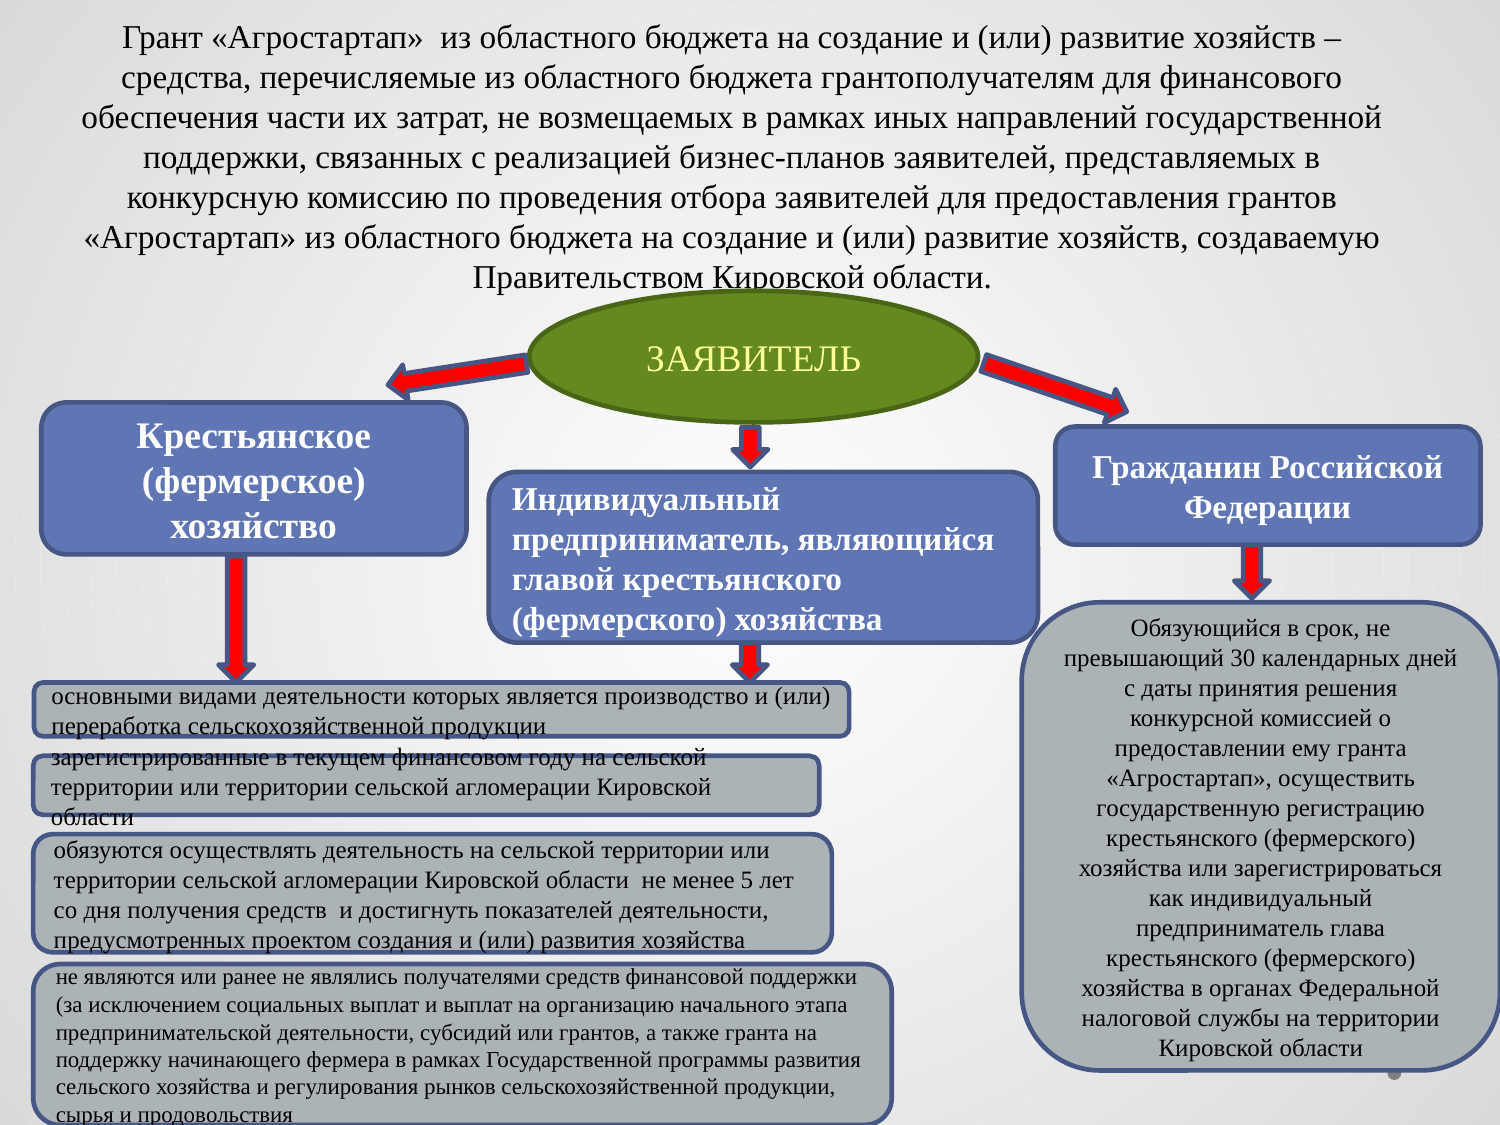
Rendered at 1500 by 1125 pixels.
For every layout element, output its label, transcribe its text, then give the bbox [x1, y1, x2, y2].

text_box не являются или ранее не являлись получателями средств финансовой поддержки (за исключением социальных выплат и выплат на организацию начального этапа предпринимательской деятельности, субсидий или грантов, а также гранта на поддержку начинающего фермера в рамках Государственной программы развития сельского хозяйства и регулирования рынков сельскохозяйственной продукции, сырья и продовольствия [30, 961, 895, 1125]
title Грант «Агростартап» из областного бюджета на создание и (или) развитие хозяйств – средства, перечисляемые из областного бюджета грантополучателям для финансового обеспечения части их затрат, не возмещаемых в рамках иных направлений государственной поддержки, связанных с реализацией бизнес-планов заявителей, представляемых в конкурсную комиссию по проведения отбора заявителей для предоставления грантов «Агростартап» из областного бюджета на создание и (или) развитие хозяйств, создаваемую Правительством Кировской области. [57, 7, 1408, 303]
text_box Гражданин Российской Федерации [1052, 424, 1483, 547]
text_box [730, 424, 771, 470]
text_box [216, 553, 257, 680]
text_box [978, 352, 1129, 424]
text_box Крестьянское (фермерское) хозяйство [38, 400, 469, 557]
text_box основными видами деятельности которых является производство и (или) переработка сельскохозяйственной продукции [31, 680, 852, 739]
text_box [385, 352, 531, 402]
text_box [1232, 547, 1272, 599]
text_box [730, 640, 770, 680]
text_box Индивидуальный предприниматель, являющийся главой крестьянского (фермерского) хозяйства [486, 469, 1041, 645]
text_box обязуются осуществлять деятельность на сельской территории или территории сельской агломерации Кировской области не менее 5 лет со дня получения средств и достигнуть показателей деятельности, предусмотренных проектом создания и (или) развития хозяйства [30, 831, 835, 955]
text_box ЗАЯВИТЕЛЬ [527, 288, 981, 425]
text_box зарегистрированные в текущем финансовом году на сельской территории или территории сельской агломерации Кировской области [30, 753, 822, 818]
text_box Обязующийся в срок, не превышающий 30 календарных дней с даты принятия решения конкурсной комиссией о предоставлении ему гранта «Агростартап», осуществить государственную регистрацию крестьянского (фермерского) хозяйства или зарегистрироваться как индивидуальный предприниматель глава крестьянского (фермерского) хозяйства в органах Федеральной налоговой службы на территории Кировской области [1019, 599, 1500, 1073]
